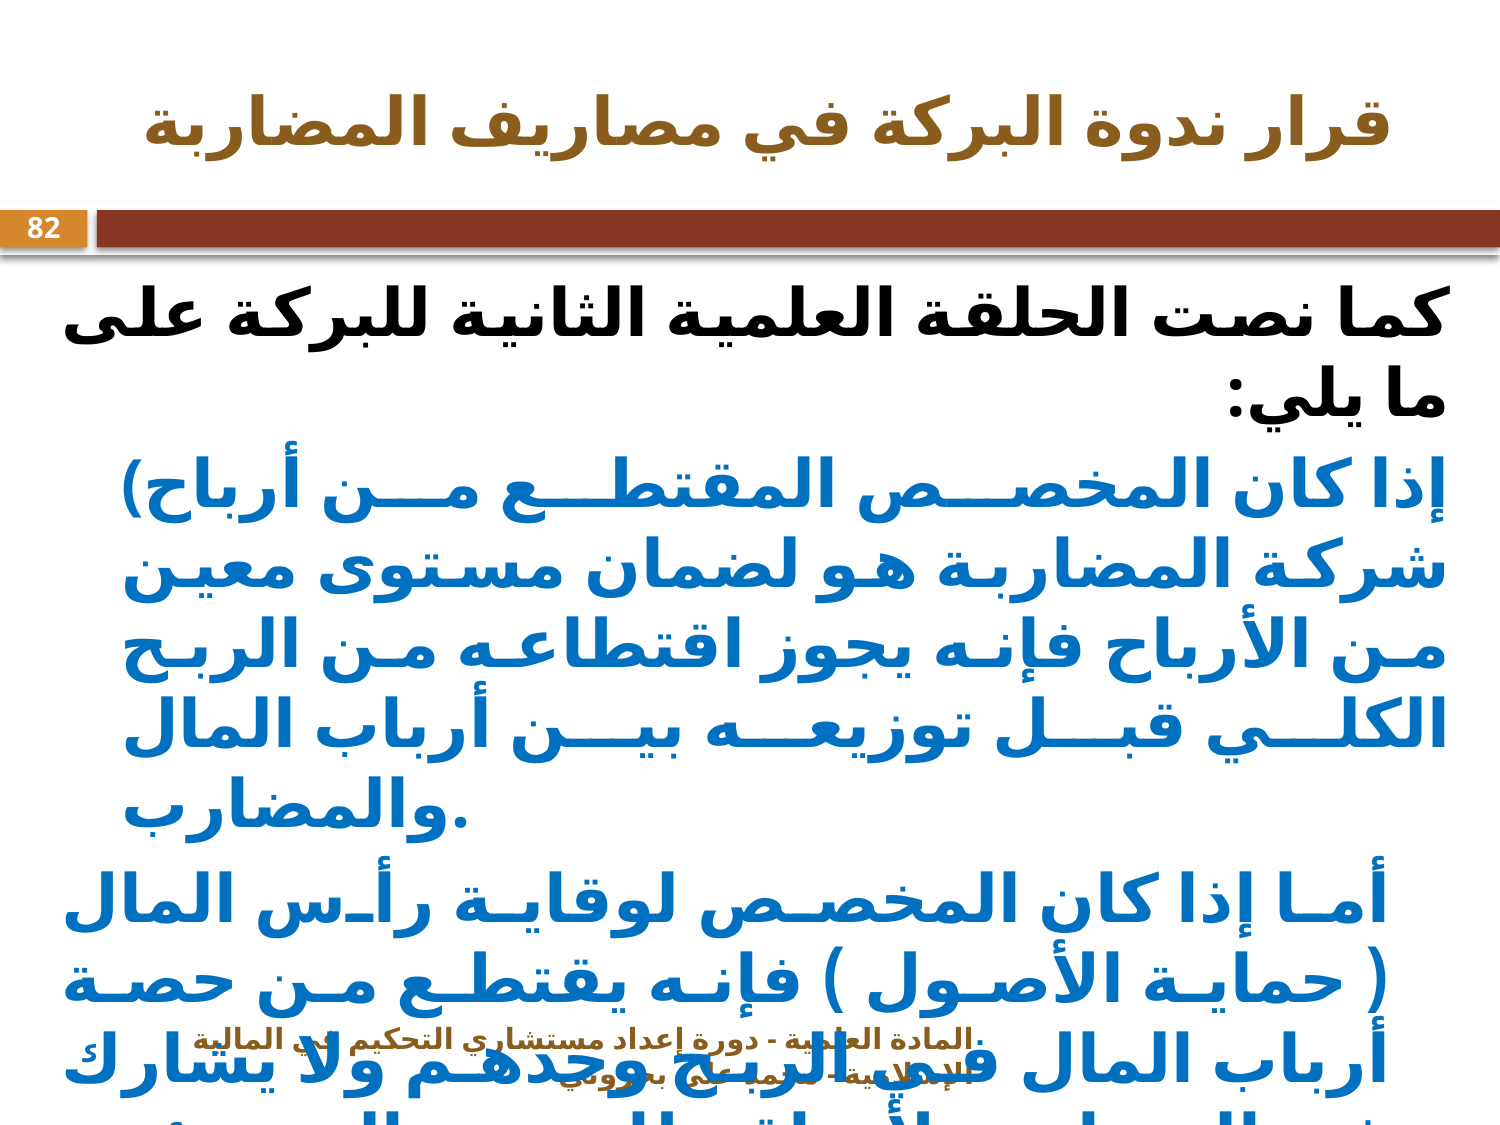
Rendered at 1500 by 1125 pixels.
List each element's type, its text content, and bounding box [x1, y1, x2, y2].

title قرار ندوة البركة في مصاريف المضاربة [100, 37, 1438, 200]
footer المادة العلمية - دورة إعداد مستشاري التحكيم في المالية الإسلامية - محمد علي بحروني [99, 1024, 990, 1085]
list كما نصت الحلقة العلمية الثانية للبركة على ما يلي: (إذا كان المخصص المقتطع من أرباح شركة المضاربة هو لضمان مستوى معين من الأرباح فإنه يجوز اقتطاعه من الربح الكلي قبل توزيعه بين أرباب المال والمضارب. أما إذا كان المخصص لوقاية رأس المال ( حماية الأصول ) فإنه يقتطع من حصة أرباب المال في الربح وحدهم ولا يشارك فيه المضارب. لأن اقتطاعه من الربح يؤدي إلى مشاركة المضارب في تحمل خسارة رأس المال وهي ممنوعة شرعا). [46, 262, 1465, 1000]
slide_number 82 [0, 208, 88, 249]
